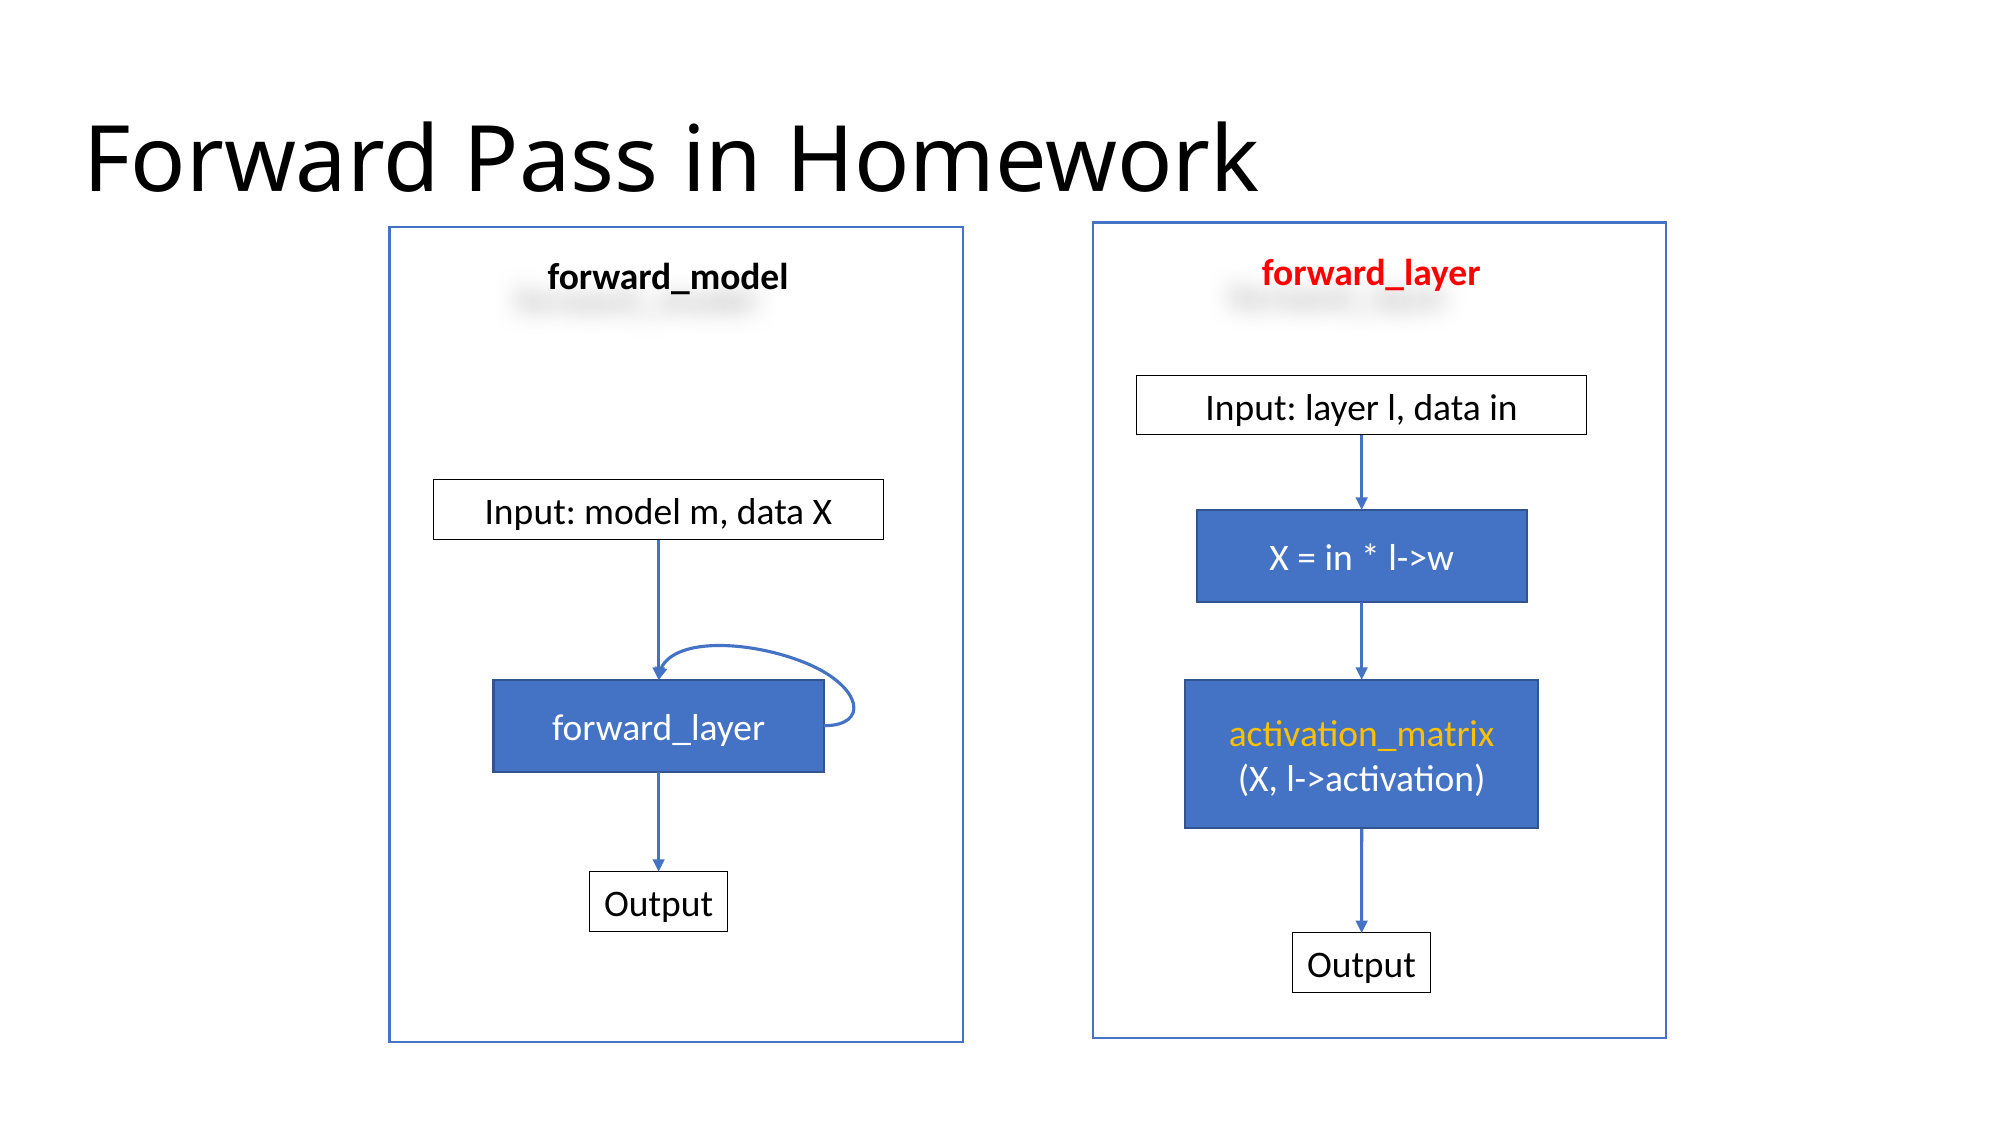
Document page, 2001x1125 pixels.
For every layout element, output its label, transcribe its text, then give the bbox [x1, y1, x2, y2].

text_box Output [1292, 932, 1431, 993]
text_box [658, 679, 824, 726]
text_box forward_layer [492, 679, 825, 773]
text_box Input: layer l, data in [1136, 375, 1587, 435]
text_box Output [589, 871, 728, 932]
text_box X = in * l->w [1196, 509, 1528, 603]
text_box [388, 226, 964, 1043]
text_box Input: model m, data X [433, 479, 884, 540]
text_box forward_layer [1145, 240, 1597, 301]
title Forward Pass in Homework [68, 97, 1932, 223]
text_box [1092, 223, 1667, 1039]
text_box activation_matrix (X, l->activation) [1184, 679, 1539, 829]
text_box forward_model [442, 244, 894, 305]
